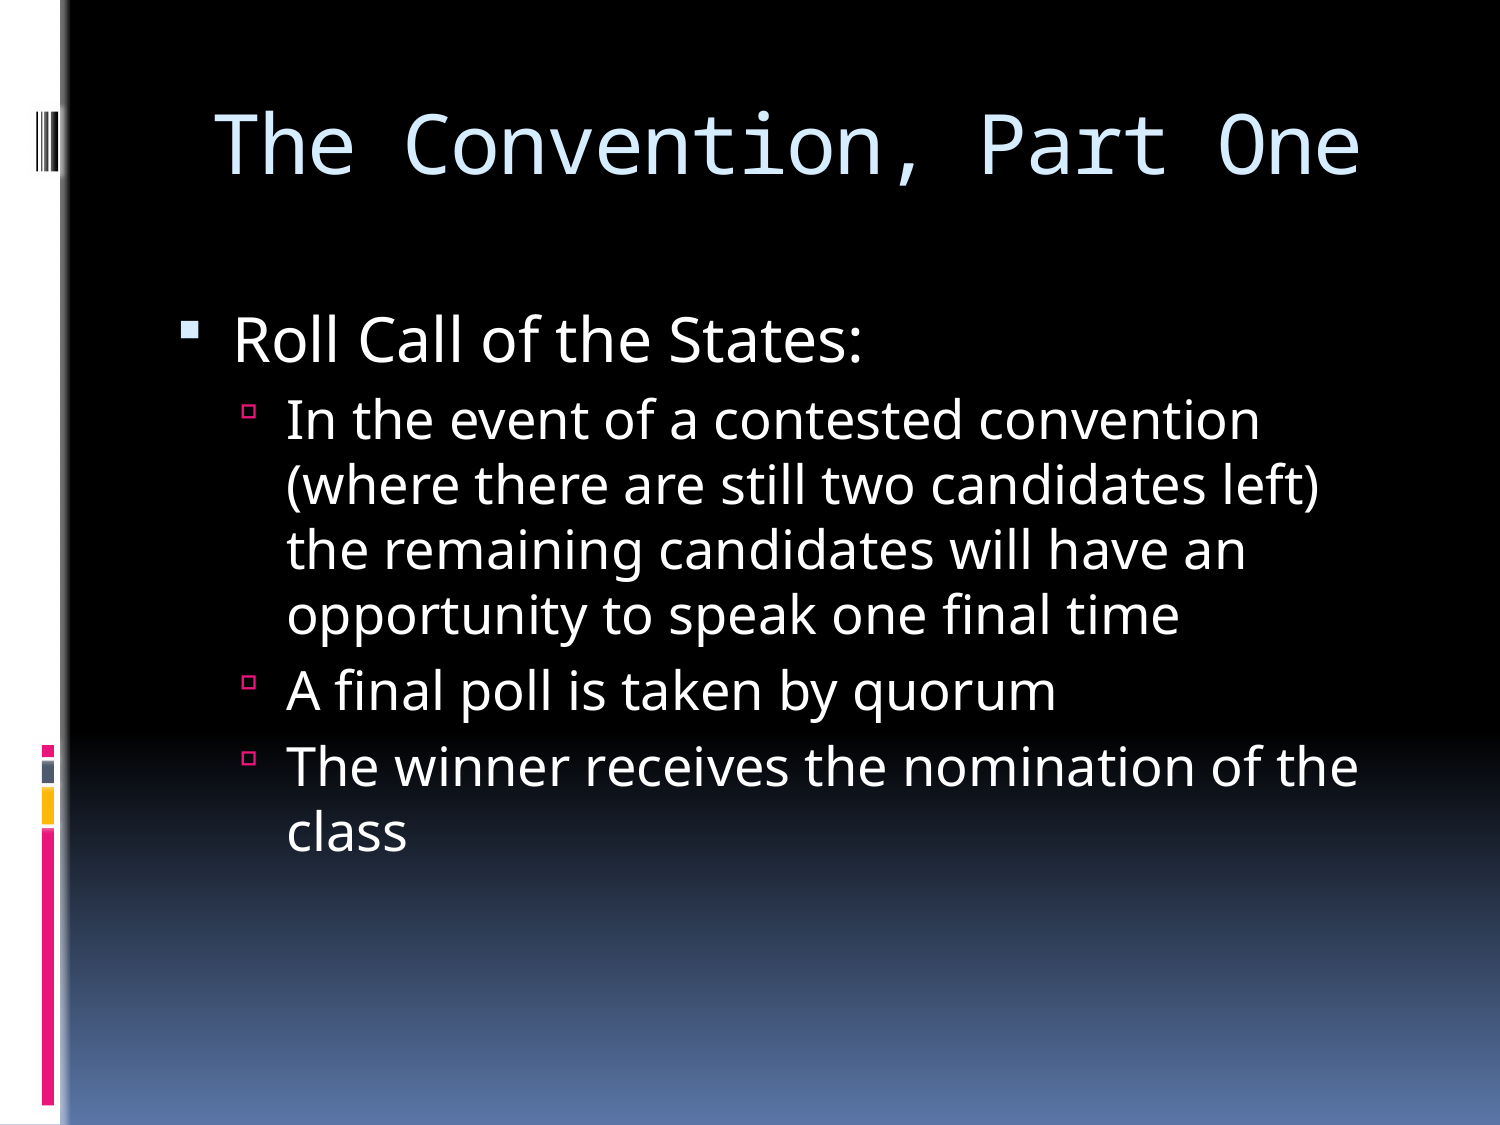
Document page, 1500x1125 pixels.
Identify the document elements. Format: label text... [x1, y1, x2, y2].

title The Convention, Part One [150, 83, 1425, 234]
list Roll Call of the States: In the event of a contested convention (where there are still two candidates left) the remaining candidates will have an opportunity to speak one final time A final poll is taken by quorum The winner receives the nomination of the class [150, 292, 1425, 1043]
